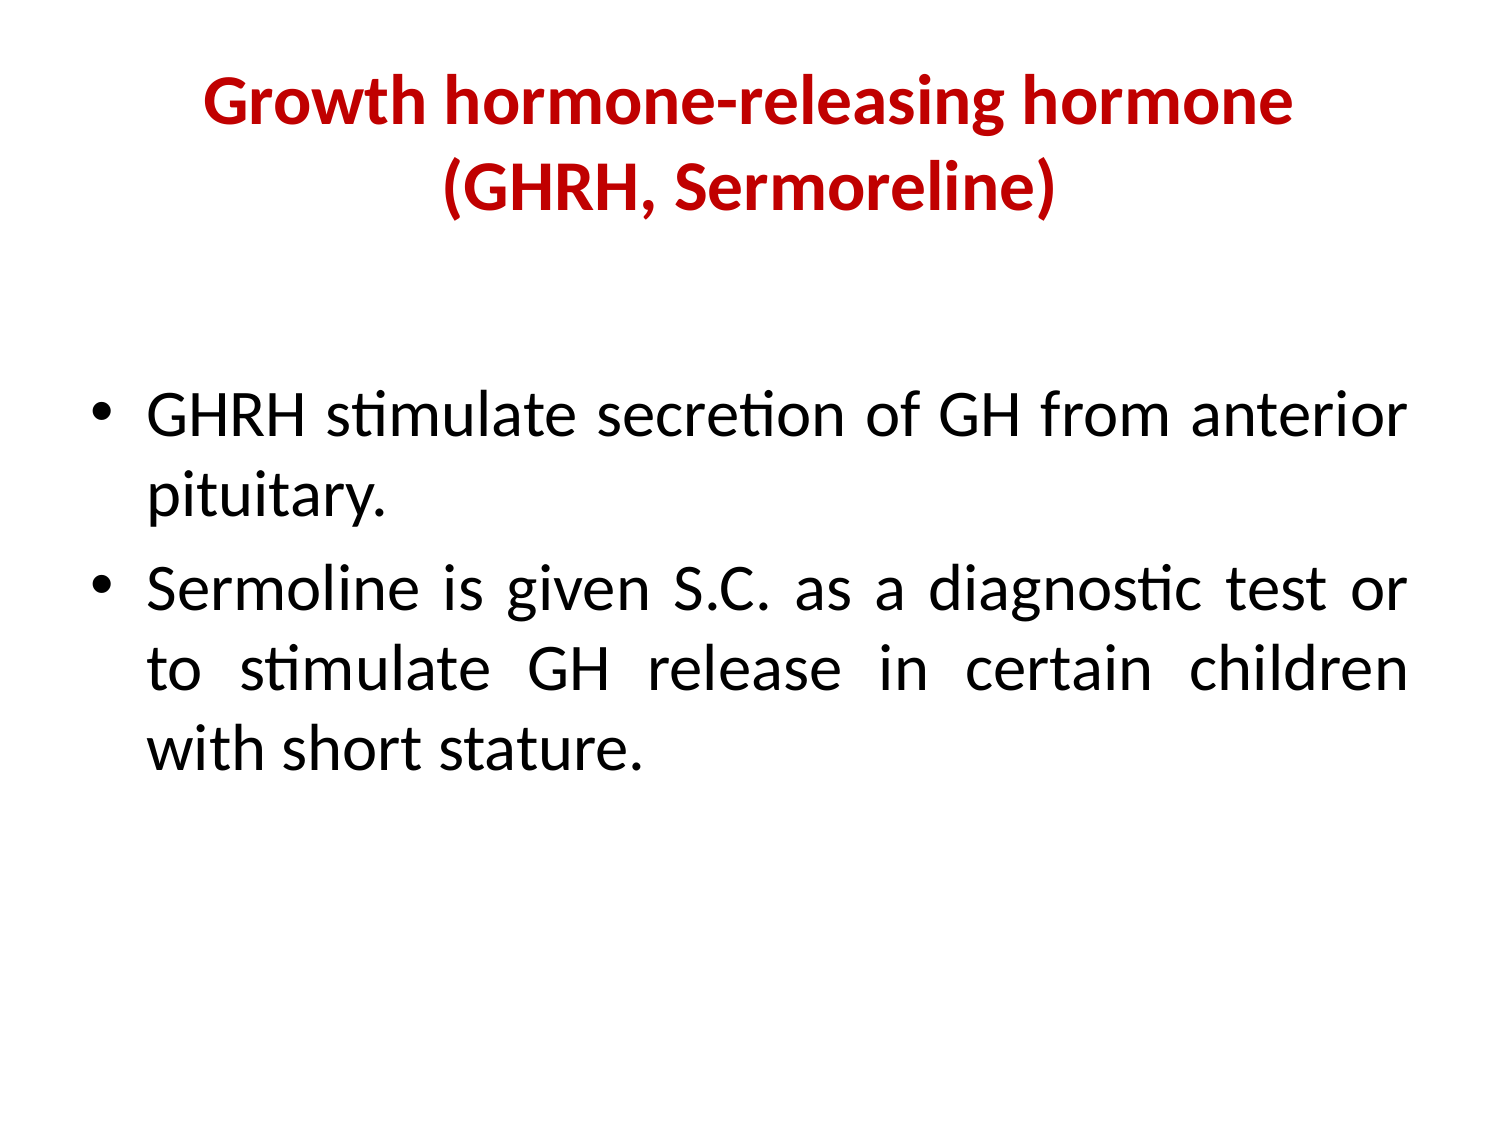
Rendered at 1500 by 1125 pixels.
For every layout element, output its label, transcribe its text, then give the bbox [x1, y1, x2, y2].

title Growth hormone-releasing hormone (GHRH, Sermoreline) [75, 45, 1425, 233]
list GHRH stimulate secretion of GH from anterior pituitary. Sermoline is given S.C. as a diagnostic test or to stimulate GH release in certain children with short stature. [75, 362, 1425, 1005]
